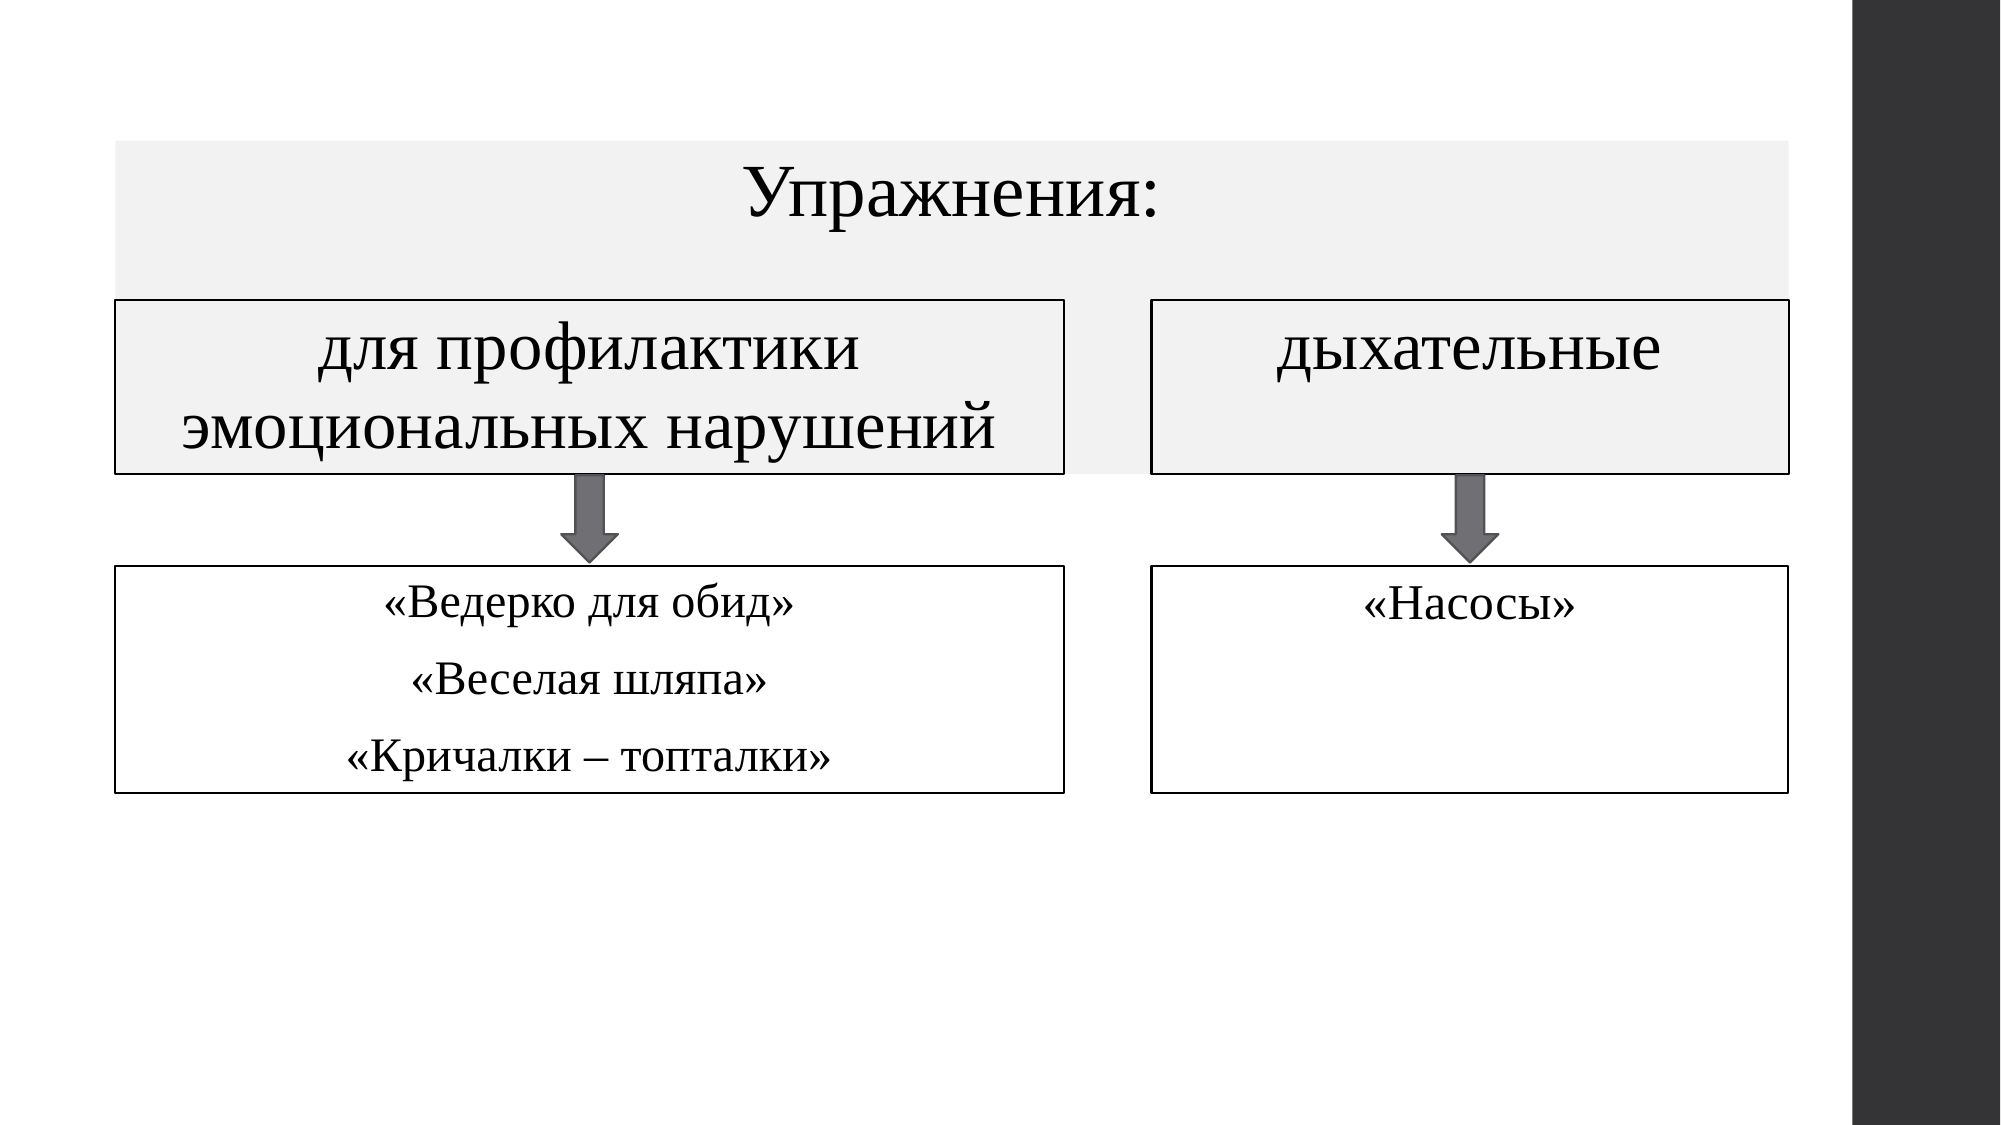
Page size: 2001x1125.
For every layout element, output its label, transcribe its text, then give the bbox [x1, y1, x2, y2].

text_box [1440, 474, 1500, 564]
text_box дыхательные [1151, 299, 1789, 475]
list «Насосы» [1151, 566, 1789, 793]
text_box «Ведерко для обид» «Веселая шляпа» «Кричалки – топталки» [115, 565, 1064, 793]
text_box для профилактики эмоциональных нарушений [115, 299, 1064, 475]
text_box Упражнения: [115, 140, 1789, 474]
text_box [560, 474, 619, 564]
